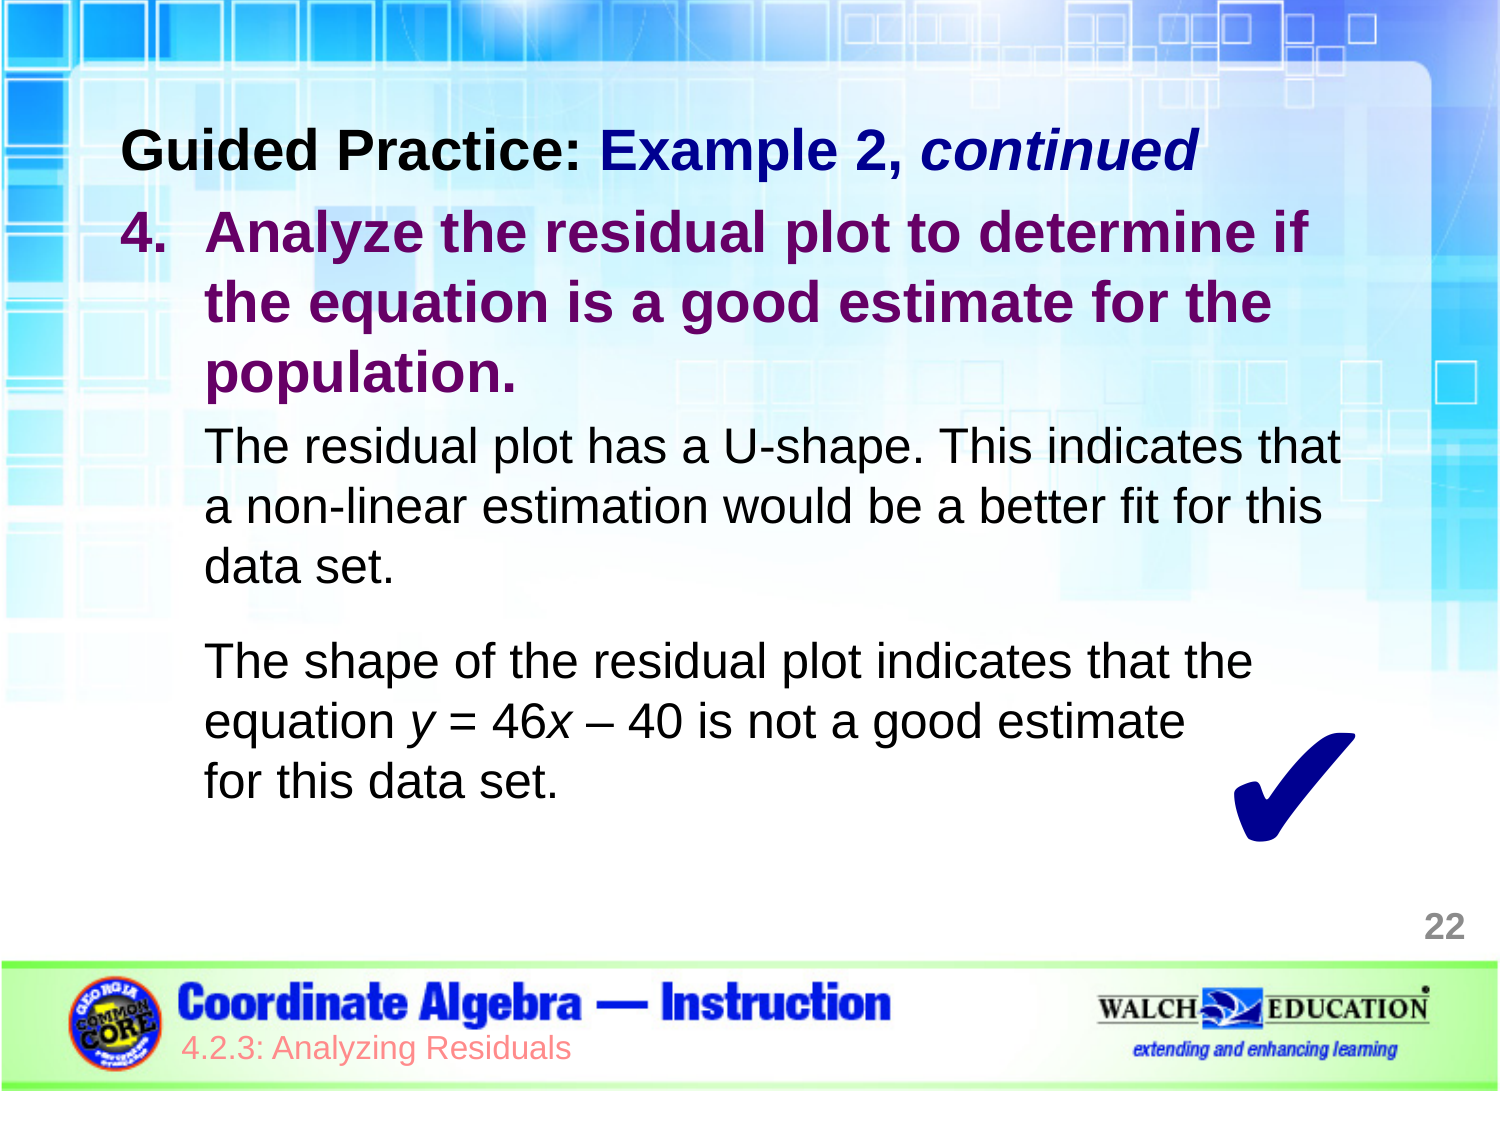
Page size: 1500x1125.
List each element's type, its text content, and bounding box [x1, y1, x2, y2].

text_box ✔ [1128, 651, 1394, 907]
subtitle Guided Practice: Example 2, continued Analyze the residual plot to determine if the equation is a good estimate for the population. The residual plot has a U-shape. This indicates that a non-linear estimation would be a better fit for this data set. The shape of the residual plot indicates that the equation y = 46x – 40 is not a good estimate for this data set. [105, 105, 1394, 925]
picture [1, 0, 1500, 1091]
footer 4.2.3: Analyzing Residuals [166, 1024, 1080, 1069]
slide_number 22 [1361, 901, 1481, 949]
